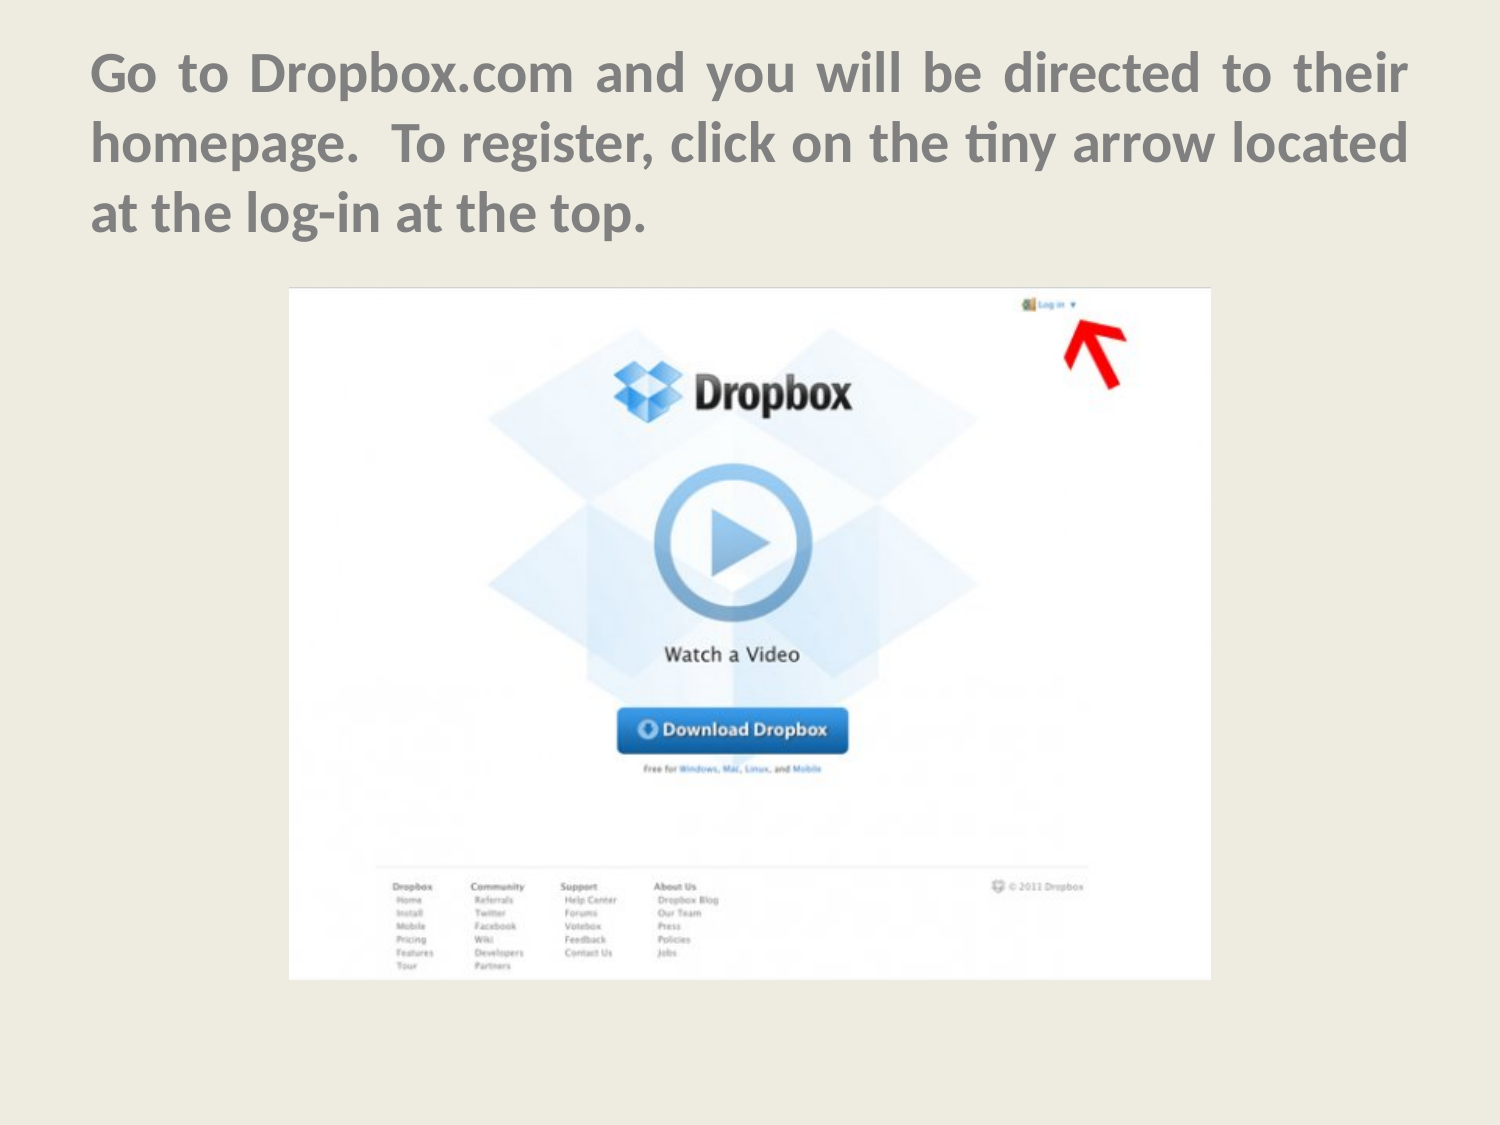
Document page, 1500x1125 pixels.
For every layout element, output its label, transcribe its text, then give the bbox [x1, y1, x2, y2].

title Go to Dropbox.com and you will be directed to their homepage. To register, click on the tiny arrow located at the log-in at the top. [75, 45, 1425, 233]
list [288, 287, 1212, 981]
